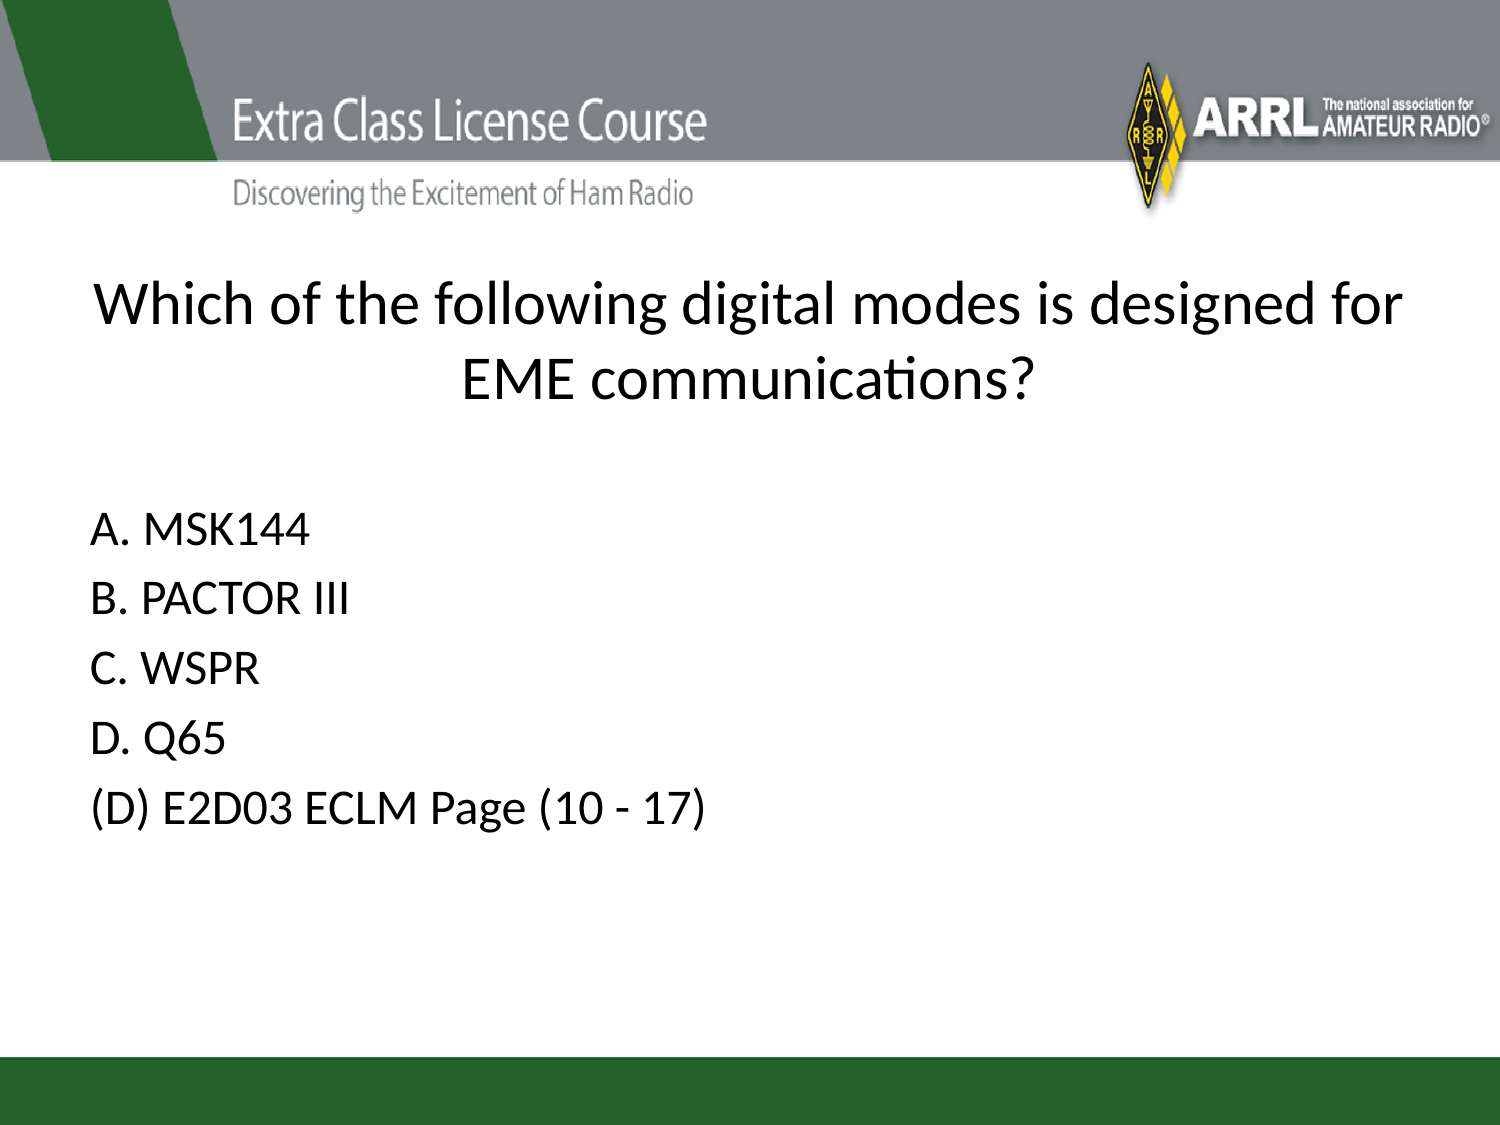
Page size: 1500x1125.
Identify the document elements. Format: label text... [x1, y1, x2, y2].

picture [0, 0, 1500, 1125]
title Which of the following digital modes is designed for EME communications? [75, 254, 1425, 435]
list A. MSK144 B. PACTOR III C. WSPR D. Q65 (D) E2D03 ECLM Page (10 - 17) [75, 487, 1425, 1005]
